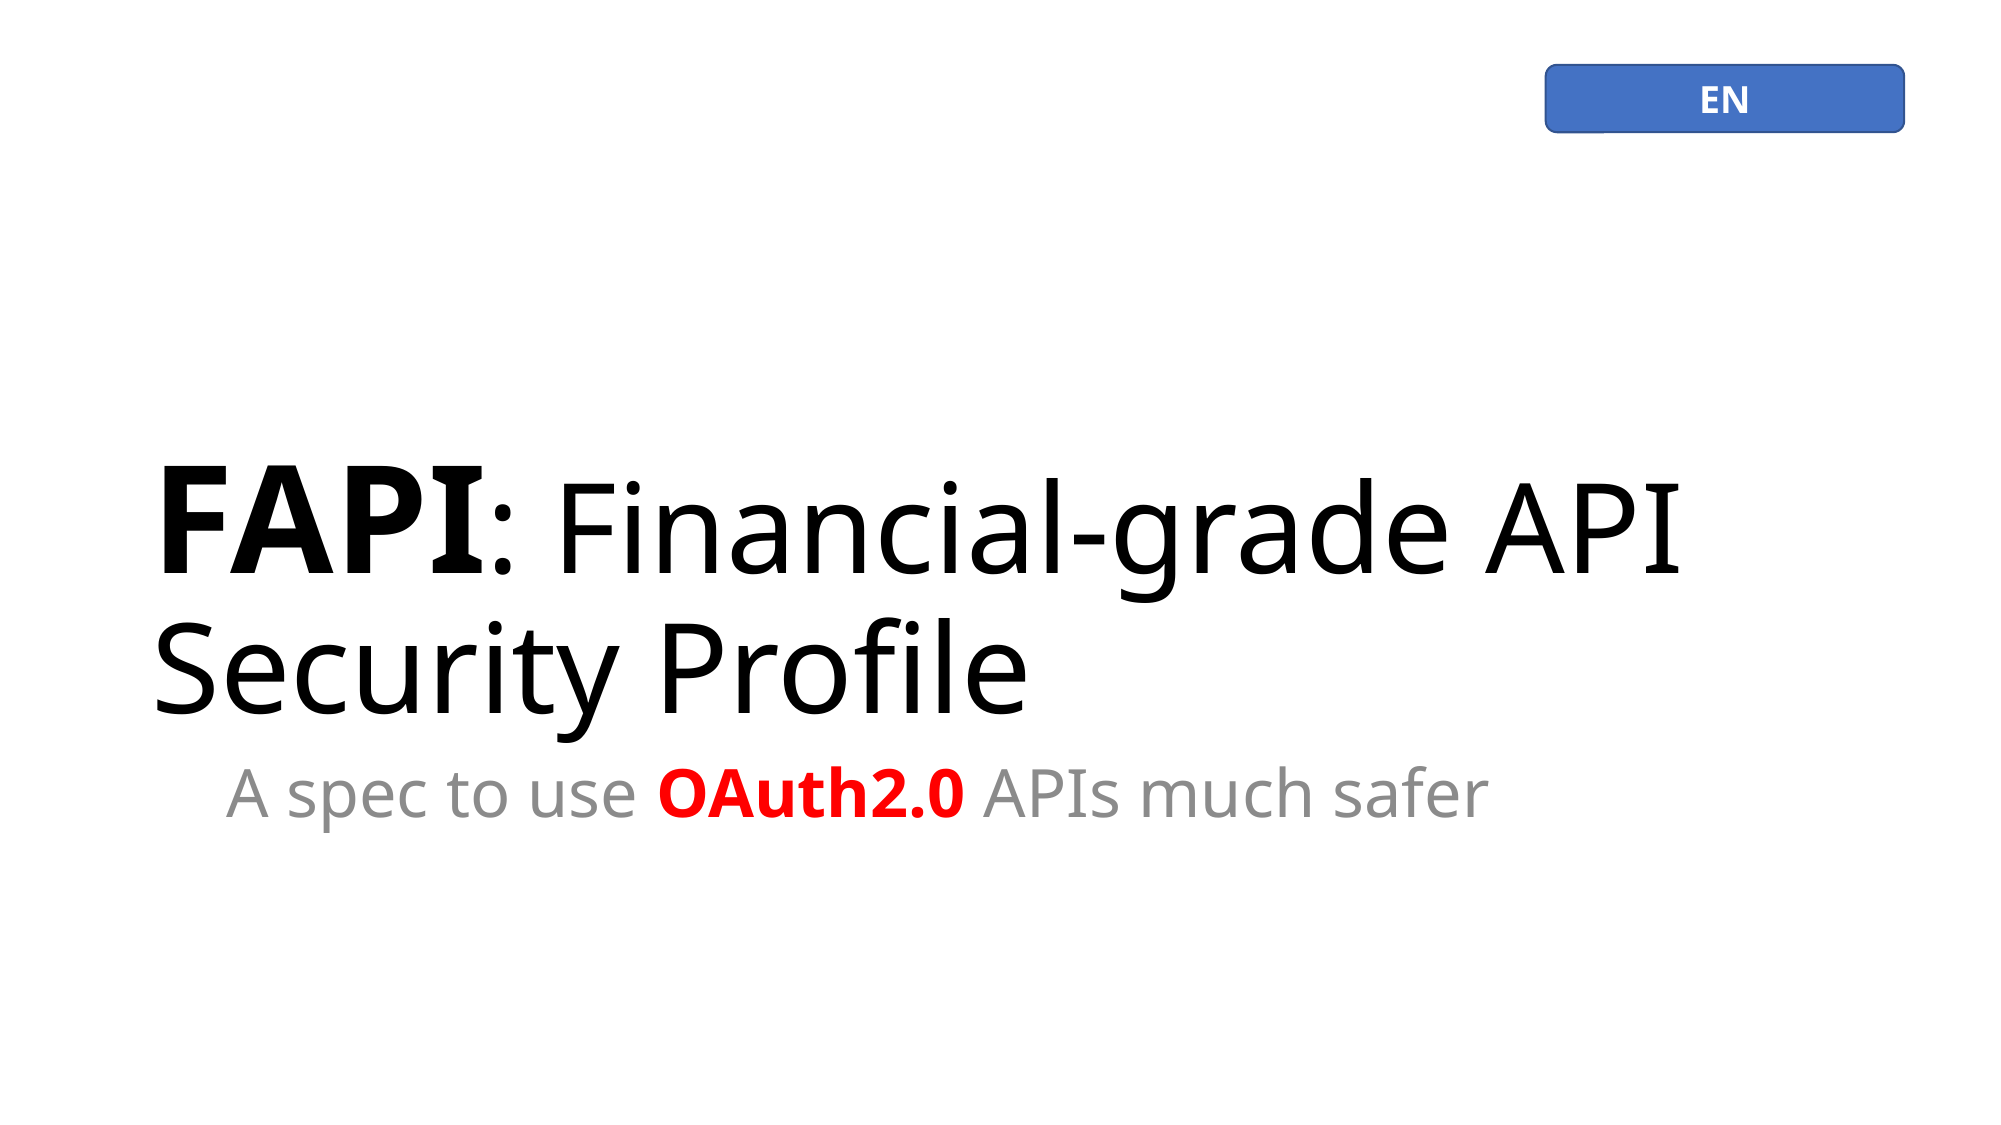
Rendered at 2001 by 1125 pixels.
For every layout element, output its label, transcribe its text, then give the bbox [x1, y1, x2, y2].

text_box EN [1544, 63, 1906, 134]
list A spec to use OAuth2.0 APIs much safer [136, 752, 1862, 999]
title FAPI: Financial-grade API Security Profile [136, 280, 1862, 749]
